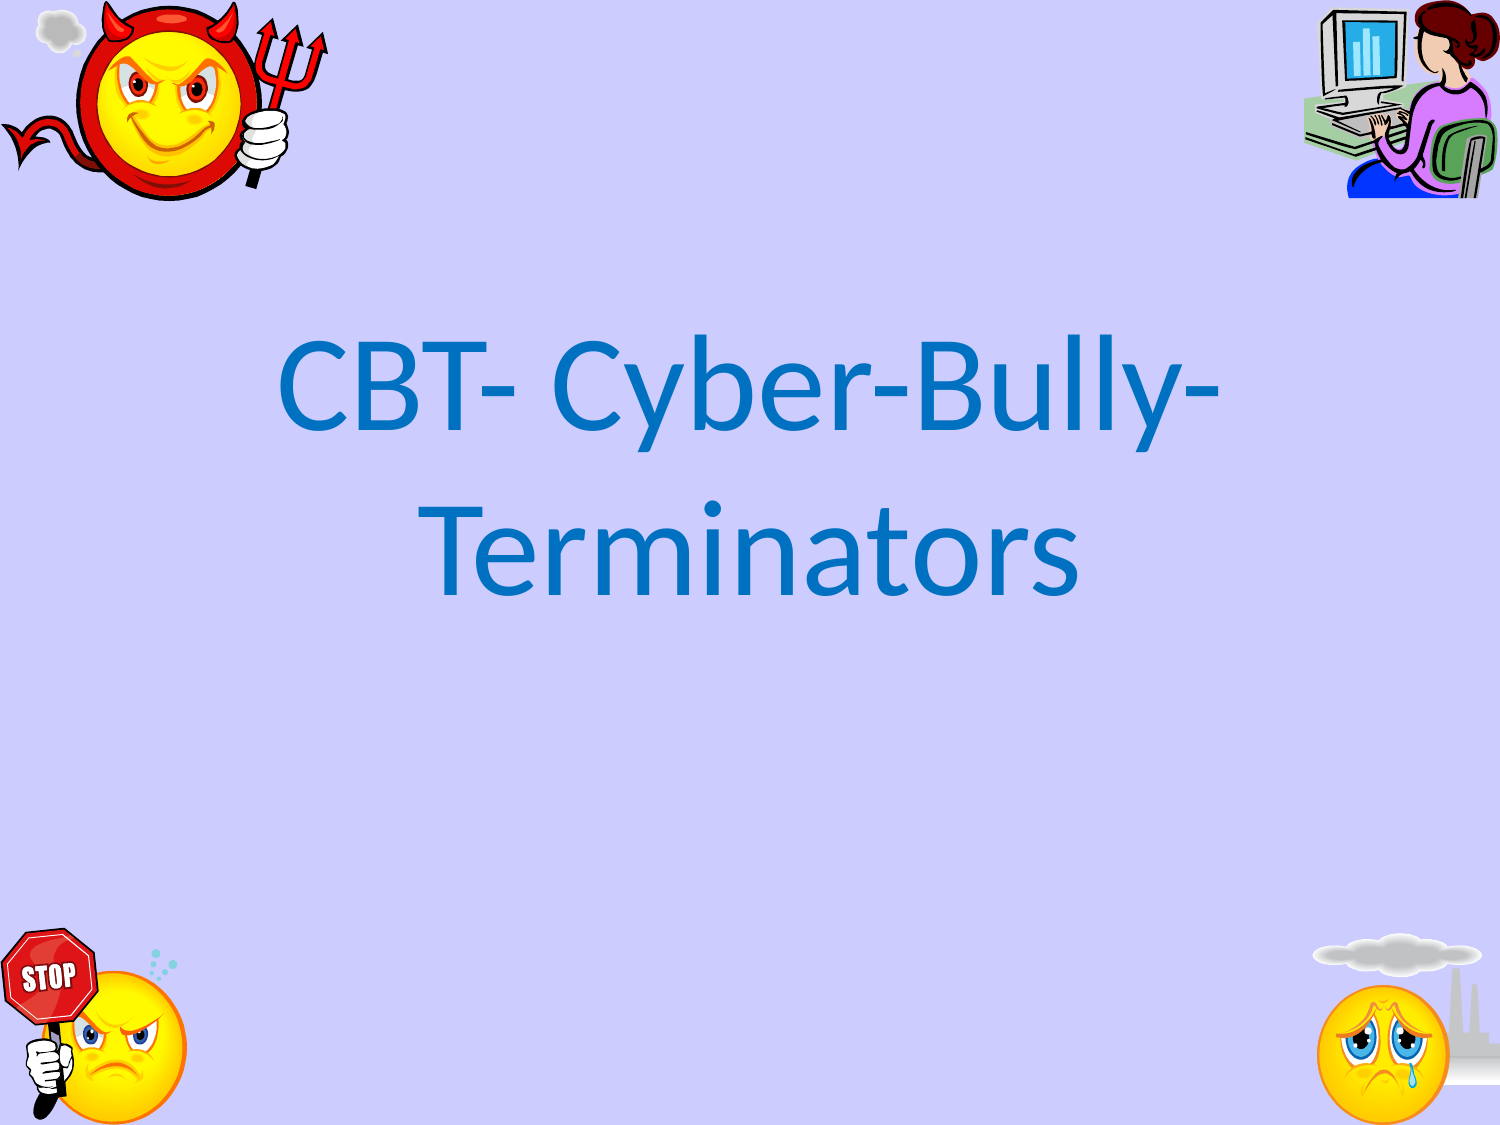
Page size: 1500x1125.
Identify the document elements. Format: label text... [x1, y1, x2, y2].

picture [1312, 932, 1500, 1125]
picture [1303, 0, 1500, 201]
title CBT- Cyber-Bully- Terminators [0, 324, 1500, 591]
picture [0, 926, 188, 1125]
picture [0, 0, 330, 203]
